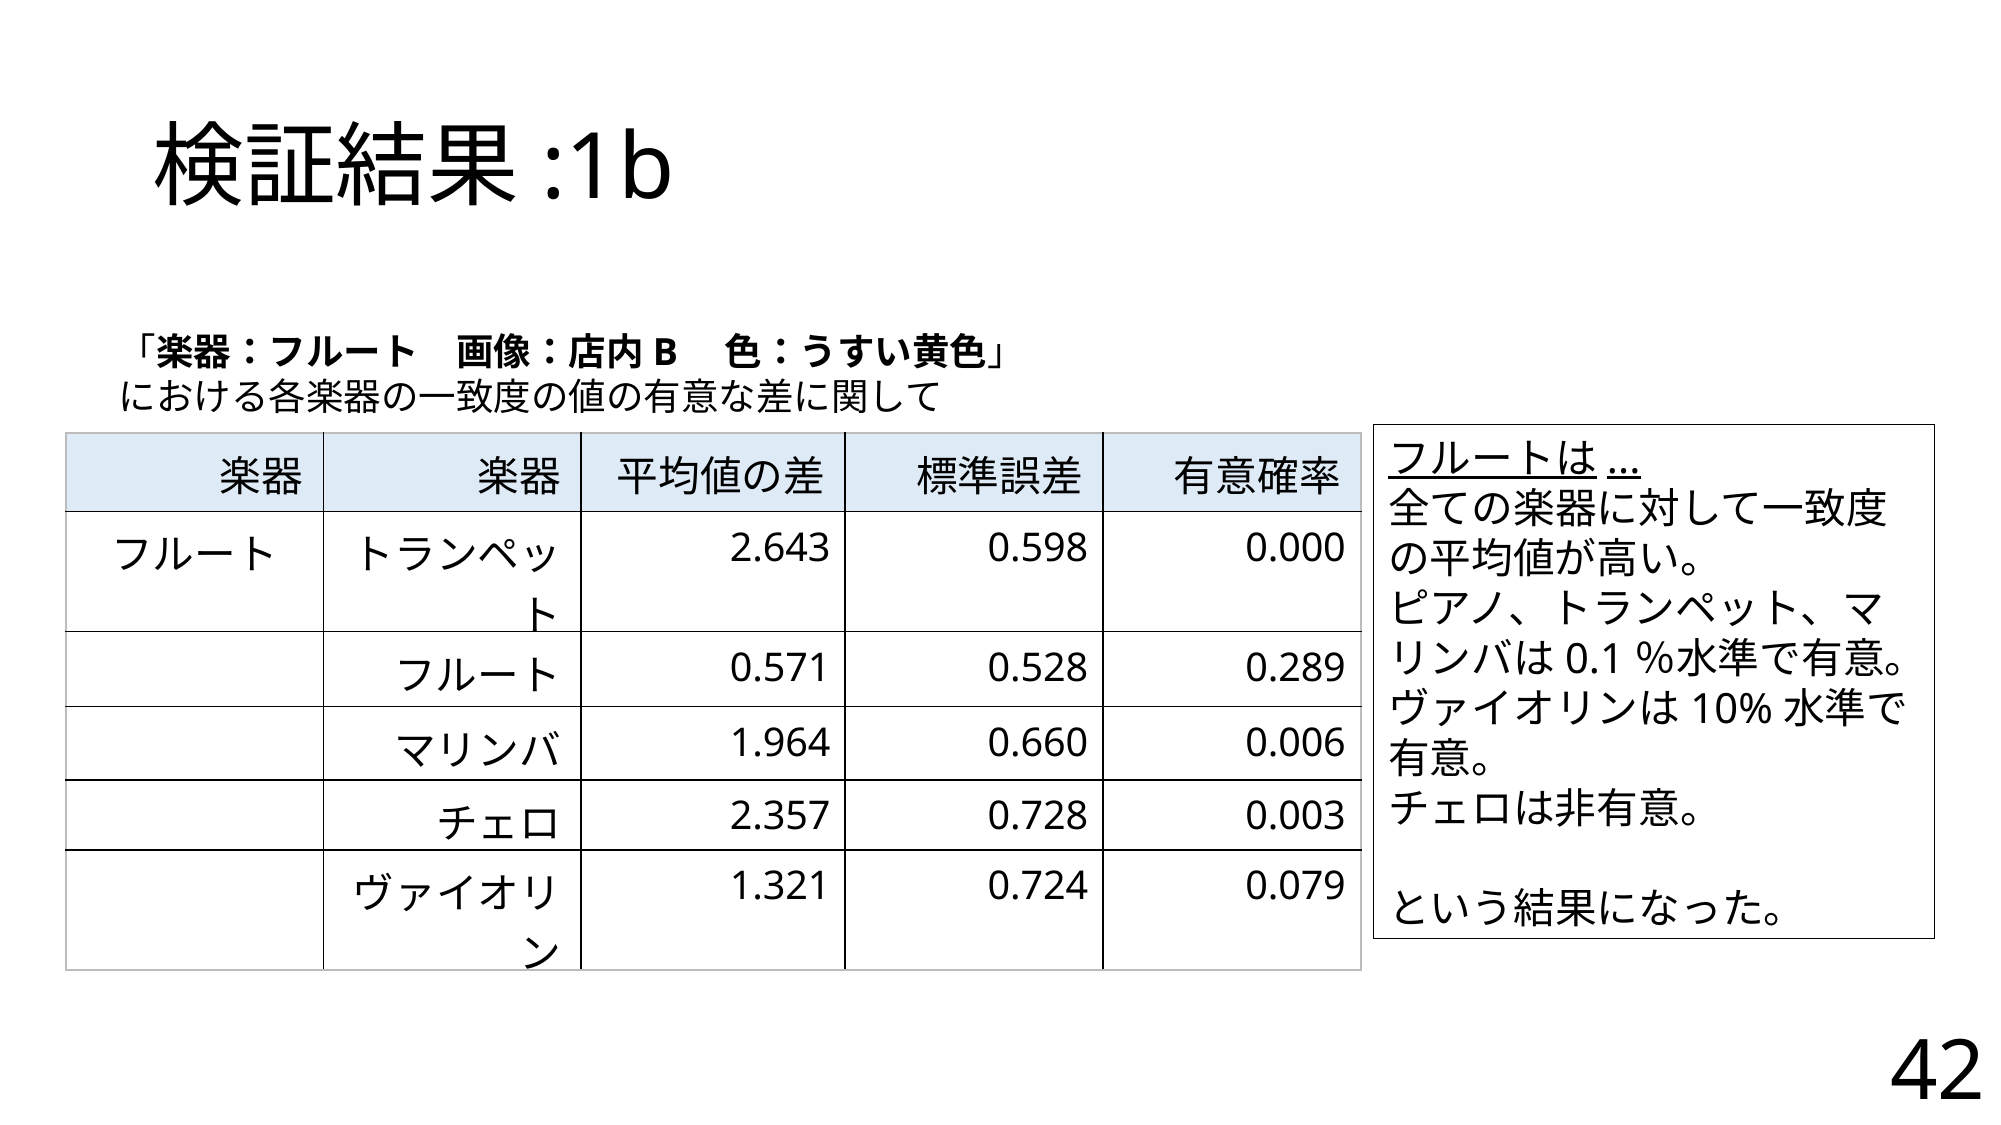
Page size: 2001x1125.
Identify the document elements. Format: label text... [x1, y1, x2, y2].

table_cell 0.003 [1104, 781, 1360, 849]
table_cell [67, 632, 323, 706]
table_cell 2.643 [582, 512, 844, 631]
table_cell チェロ [324, 781, 580, 849]
slide_number 42 [1550, 1042, 2000, 1103]
table_cell 0.528 [846, 632, 1102, 706]
table_header 楽器 [324, 434, 580, 511]
table_cell ヴァイオリン [324, 851, 580, 969]
table_cell 0.571 [582, 632, 844, 706]
table_cell フルート [67, 512, 323, 631]
table_header 楽器 [67, 434, 323, 511]
table_cell トランペット [324, 512, 580, 631]
table_cell 1.964 [582, 707, 844, 779]
table_cell 0.000 [1104, 512, 1360, 631]
table_cell [67, 851, 323, 969]
table_cell 2.357 [582, 781, 844, 849]
table_cell 0.289 [1104, 632, 1360, 706]
table_cell [67, 707, 323, 779]
title 検証結果:1b [137, 59, 1863, 278]
text_box 「楽器：フルート 画像：店内B 色：うすい黄色」 における各楽器の一致度の値の有意な差に関して [103, 320, 1829, 426]
table_header 標準誤差 [846, 434, 1102, 511]
table_cell 0.724 [846, 851, 1102, 969]
table_cell 0.006 [1104, 707, 1360, 779]
table_header 有意確率 [1104, 434, 1360, 511]
table_cell [67, 781, 323, 849]
table_cell フルート [324, 632, 580, 706]
table_cell 1.321 [582, 851, 844, 969]
table_cell マリンバ [324, 707, 580, 779]
table_header 平均値の差 [582, 434, 844, 511]
table_cell 0.660 [846, 707, 1102, 779]
text_box フルートは... 全ての楽器に対して一致度の平均値が高い。 ピアノ、トランペット、マリンバは0.1％水準で有意。 ヴァイオリンは10%水準で有意。 チェロは非有意。 という結果になった。 [1373, 424, 1935, 939]
table_cell 0.728 [846, 781, 1102, 849]
table_cell 0.079 [1104, 851, 1360, 969]
table_cell 0.598 [846, 512, 1102, 631]
